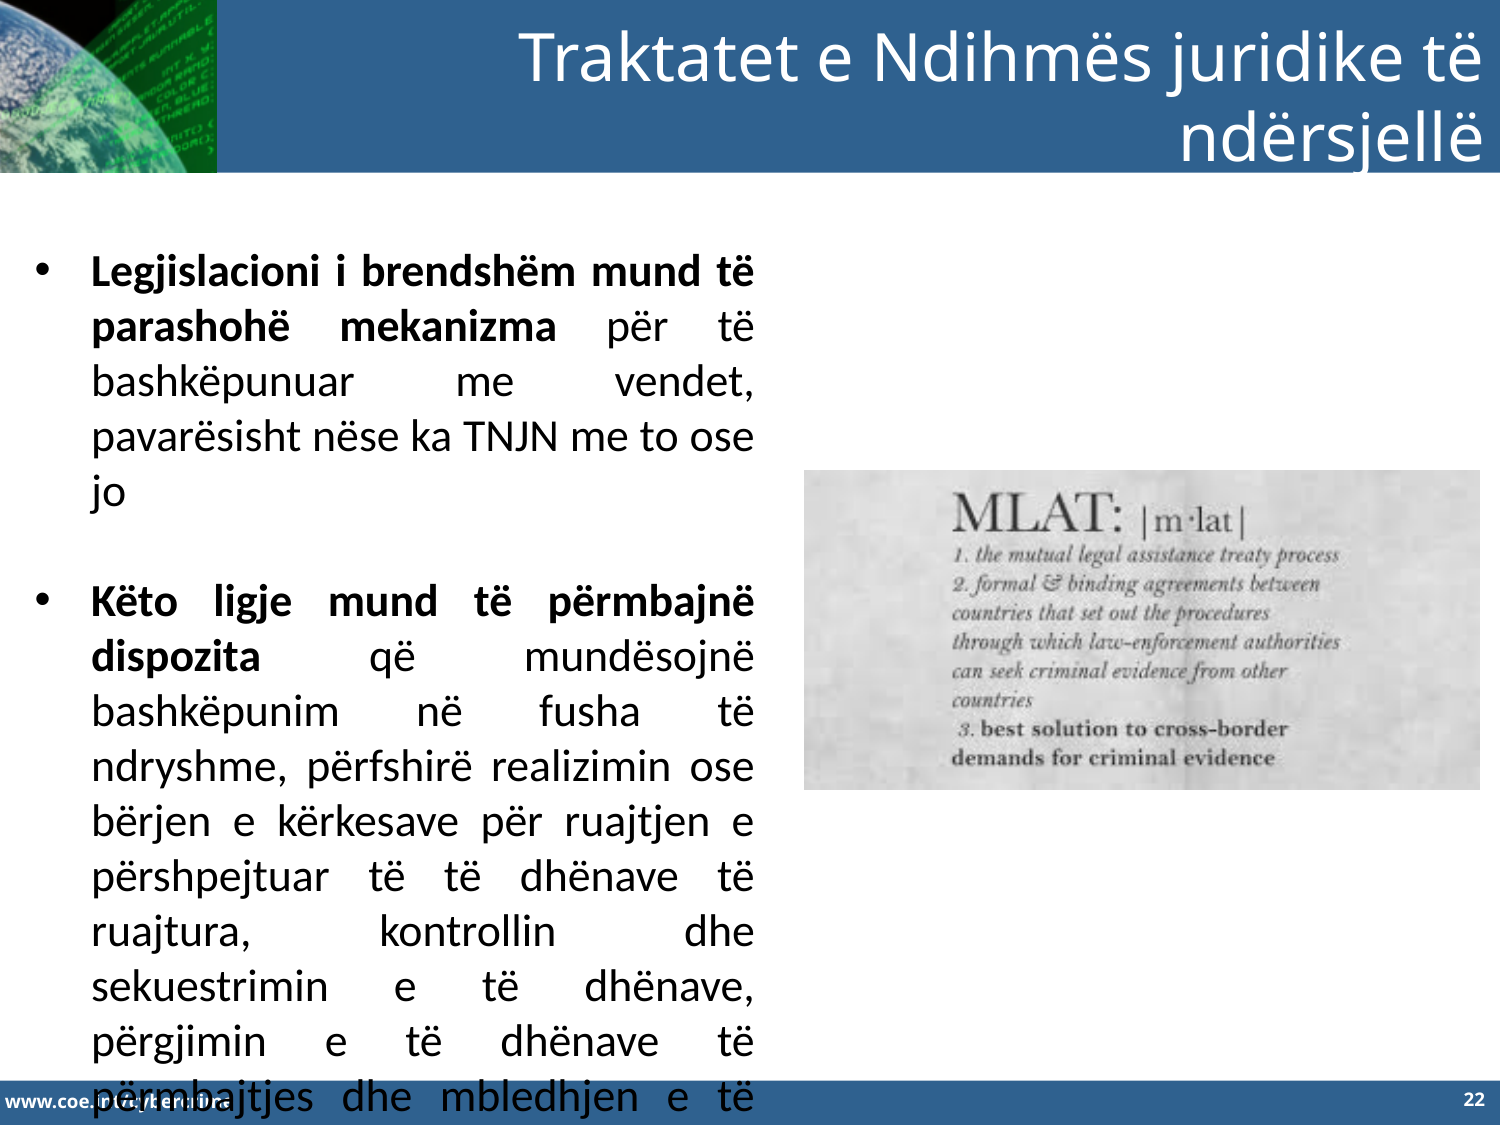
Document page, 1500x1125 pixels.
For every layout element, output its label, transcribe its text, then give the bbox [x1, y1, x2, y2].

slide_number 22 [1149, 1079, 1500, 1125]
text_box Traktatet e Ndihmës juridike të ndërsjellë [280, 18, 1500, 171]
picture [0, 1, 217, 173]
text_box Legjislacioni i brendshëm mund të parashohë mekanizma për të bashkëpunuar me vendet, pavarësisht nëse ka TNJN me to ose jo Këto ligje mund të përmbajnë dispozita që mundësojnë bashkëpunim në fusha të ndryshme, përfshirë realizimin ose bërjen e kërkesave për ruajtjen e përshpejtuar të të dhënave të ruajtura, kontrollin dhe sekuestrimin e të dhënave, përgjimin e të dhënave të përmbajtjes dhe mbledhjen e të dhënave të trafikut [19, 233, 770, 1125]
picture [804, 470, 1480, 790]
